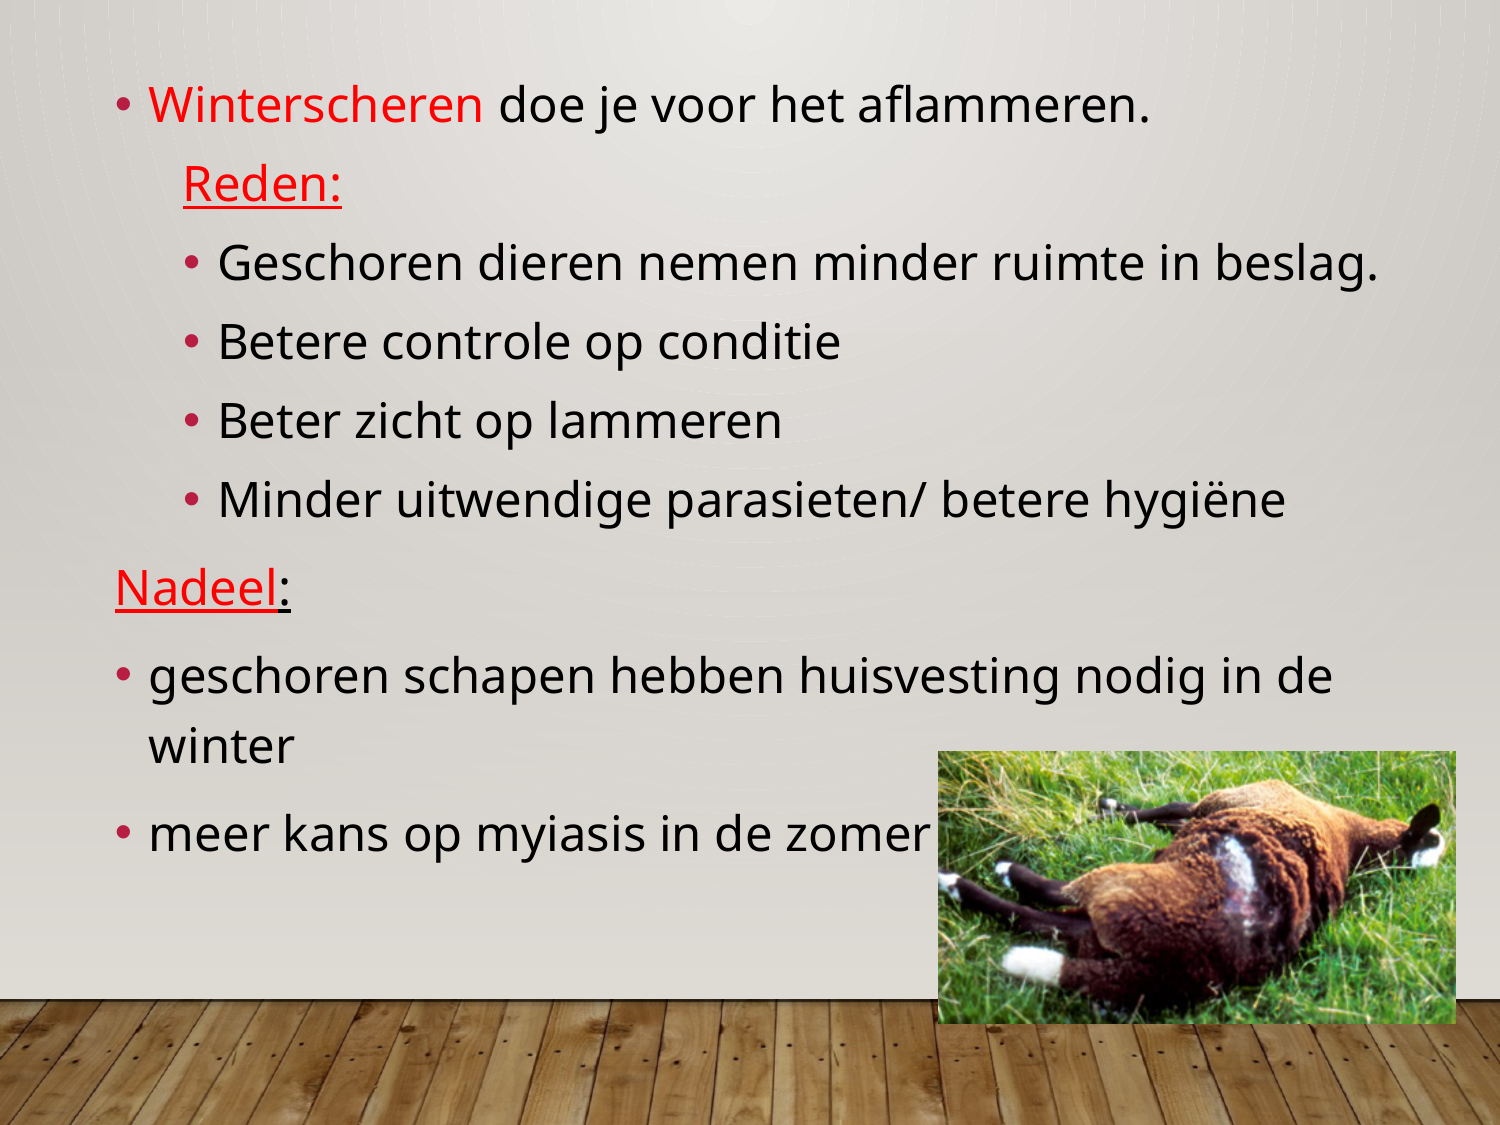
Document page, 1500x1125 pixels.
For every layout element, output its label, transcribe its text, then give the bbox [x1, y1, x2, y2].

list Winterscheren doe je voor het aflammeren. Reden: Geschoren dieren nemen minder ruimte in beslag. Betere controle op conditie Beter zicht op lammeren Minder uitwendige parasieten/ betere hygiëne Nadeel: geschoren schapen hebben huisvesting nodig in de winter meer kans op myiasis in de zomer [99, 54, 1400, 938]
picture [0, 751, 1500, 1125]
